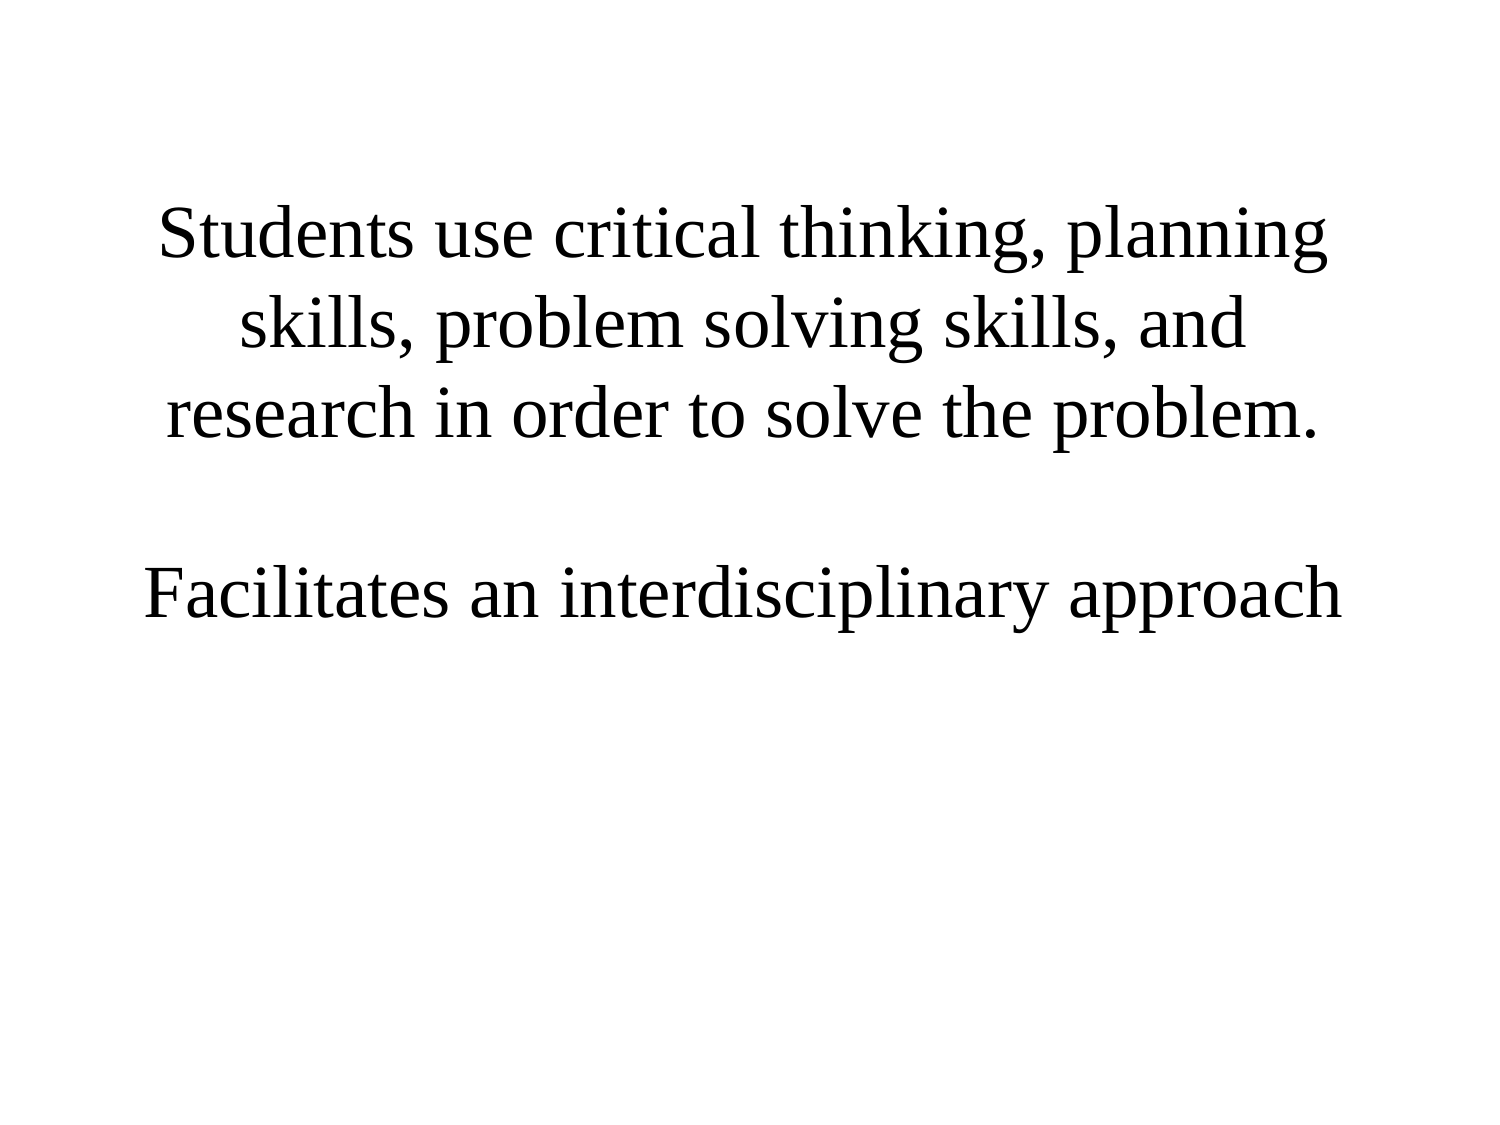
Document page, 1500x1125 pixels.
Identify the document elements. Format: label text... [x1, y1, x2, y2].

text_box Students use critical thinking, planning skills, problem solving skills, and research in order to solve the problem. Facilitates an interdisciplinary approach [125, 174, 1363, 730]
